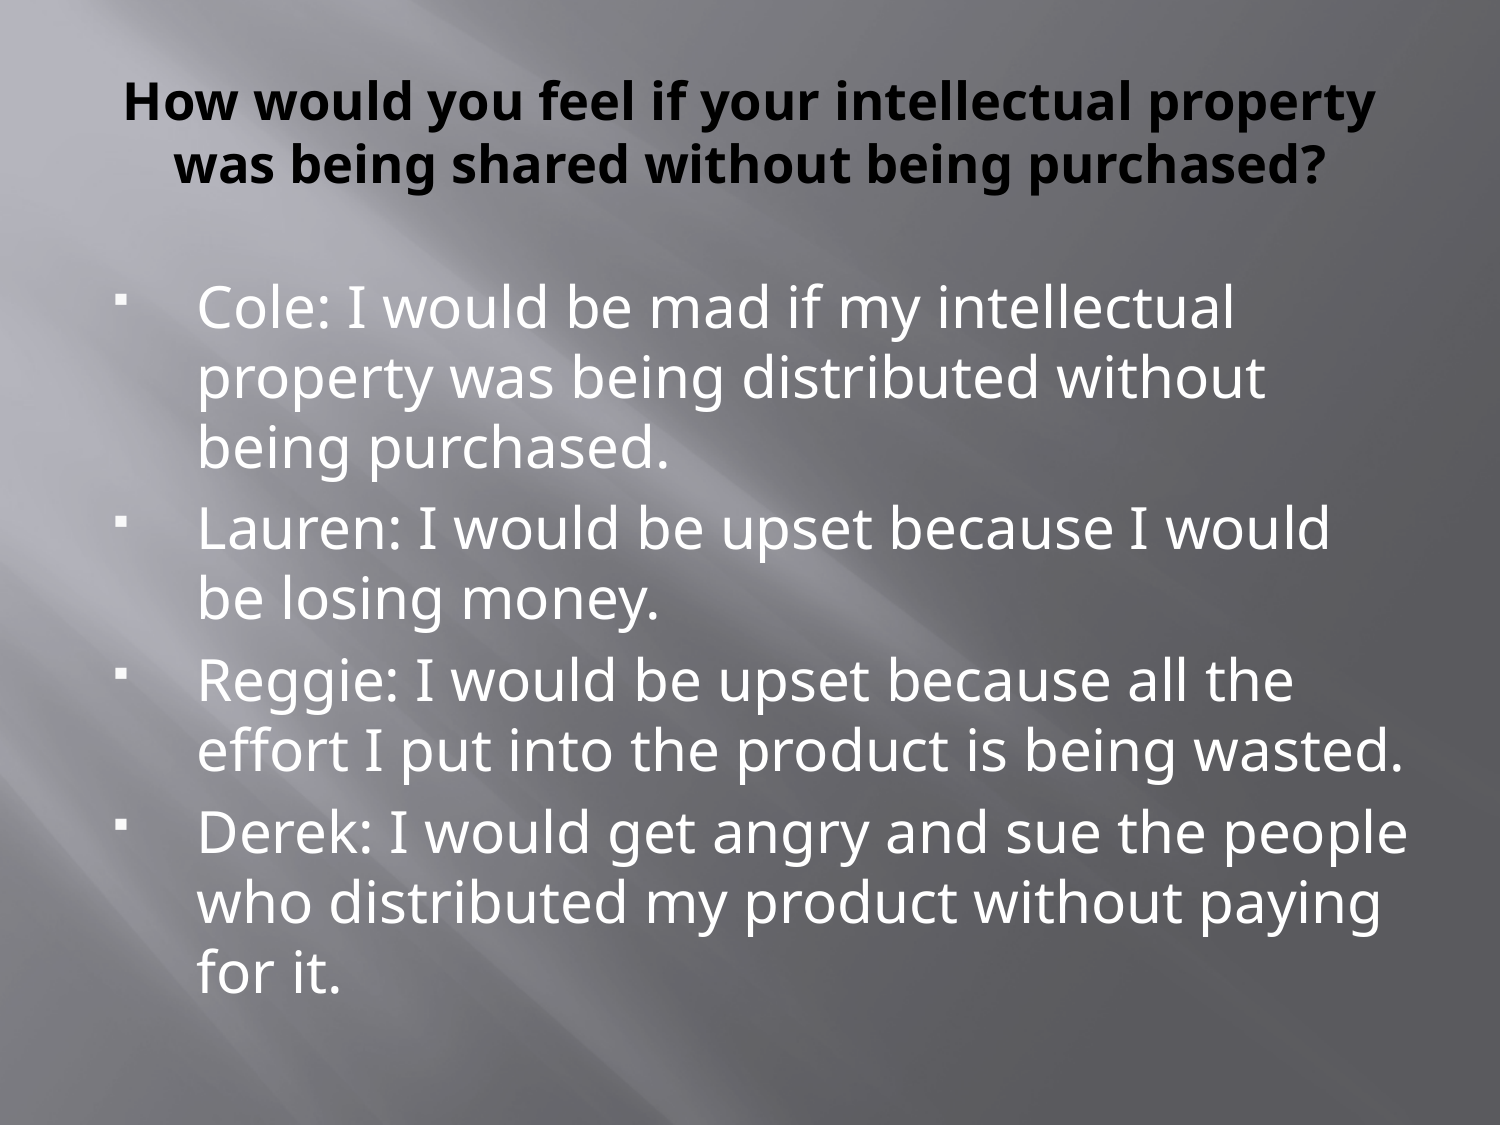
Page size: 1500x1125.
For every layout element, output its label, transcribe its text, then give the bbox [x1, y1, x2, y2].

list Cole: I would be mad if my intellectual property was being distributed without being purchased. Lauren: I would be upset because I would be losing money. Reggie: I would be upset because all the effort I put into the product is being wasted. Derek: I would get angry and sue the people who distributed my product without paying for it. [75, 262, 1425, 1035]
title How would you feel if your intellectual property was being shared without being purchased? [75, 37, 1425, 225]
